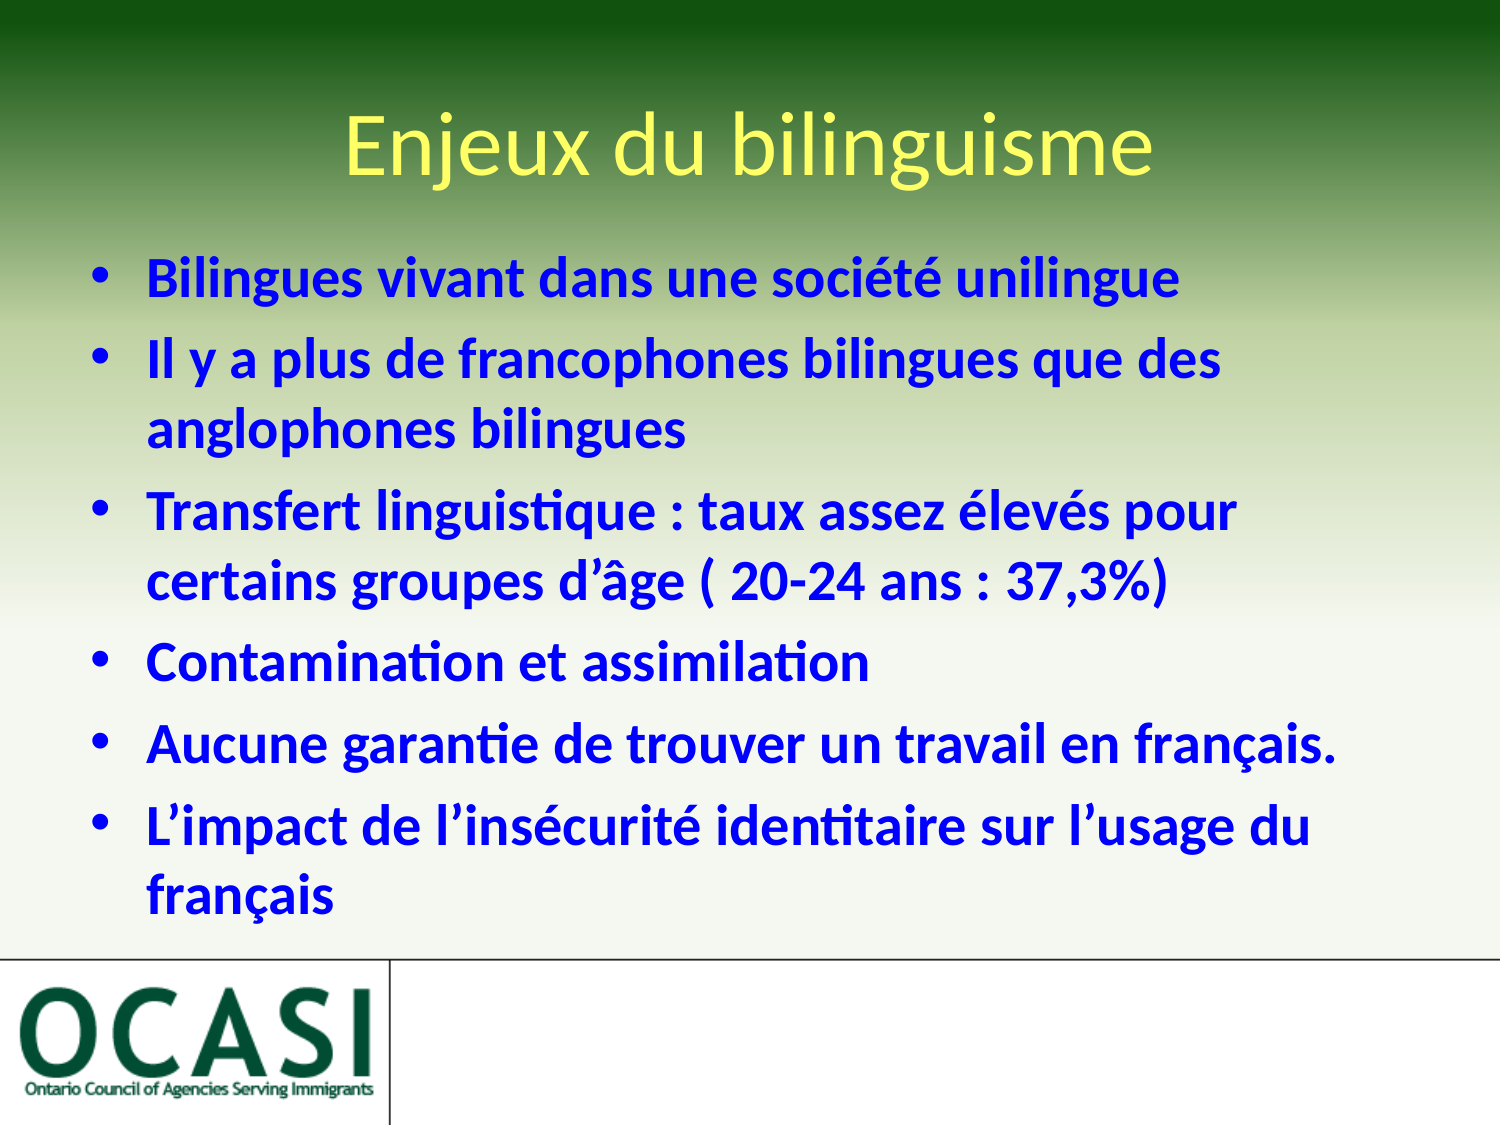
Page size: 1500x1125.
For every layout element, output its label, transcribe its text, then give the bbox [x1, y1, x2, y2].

title Enjeux du bilinguisme [75, 45, 1425, 231]
picture [0, 0, 1500, 1125]
list Bilingues vivant dans une société unilingue Il y a plus de francophones bilingues que des anglophones bilingues Transfert linguistique : taux assez élevés pour certains groupes d’âge ( 20-24 ans : 37,3%) Contamination et assimilation Aucune garantie de trouver un travail en français. L’impact de l’insécurité identitaire sur l’usage du français [75, 231, 1425, 941]
